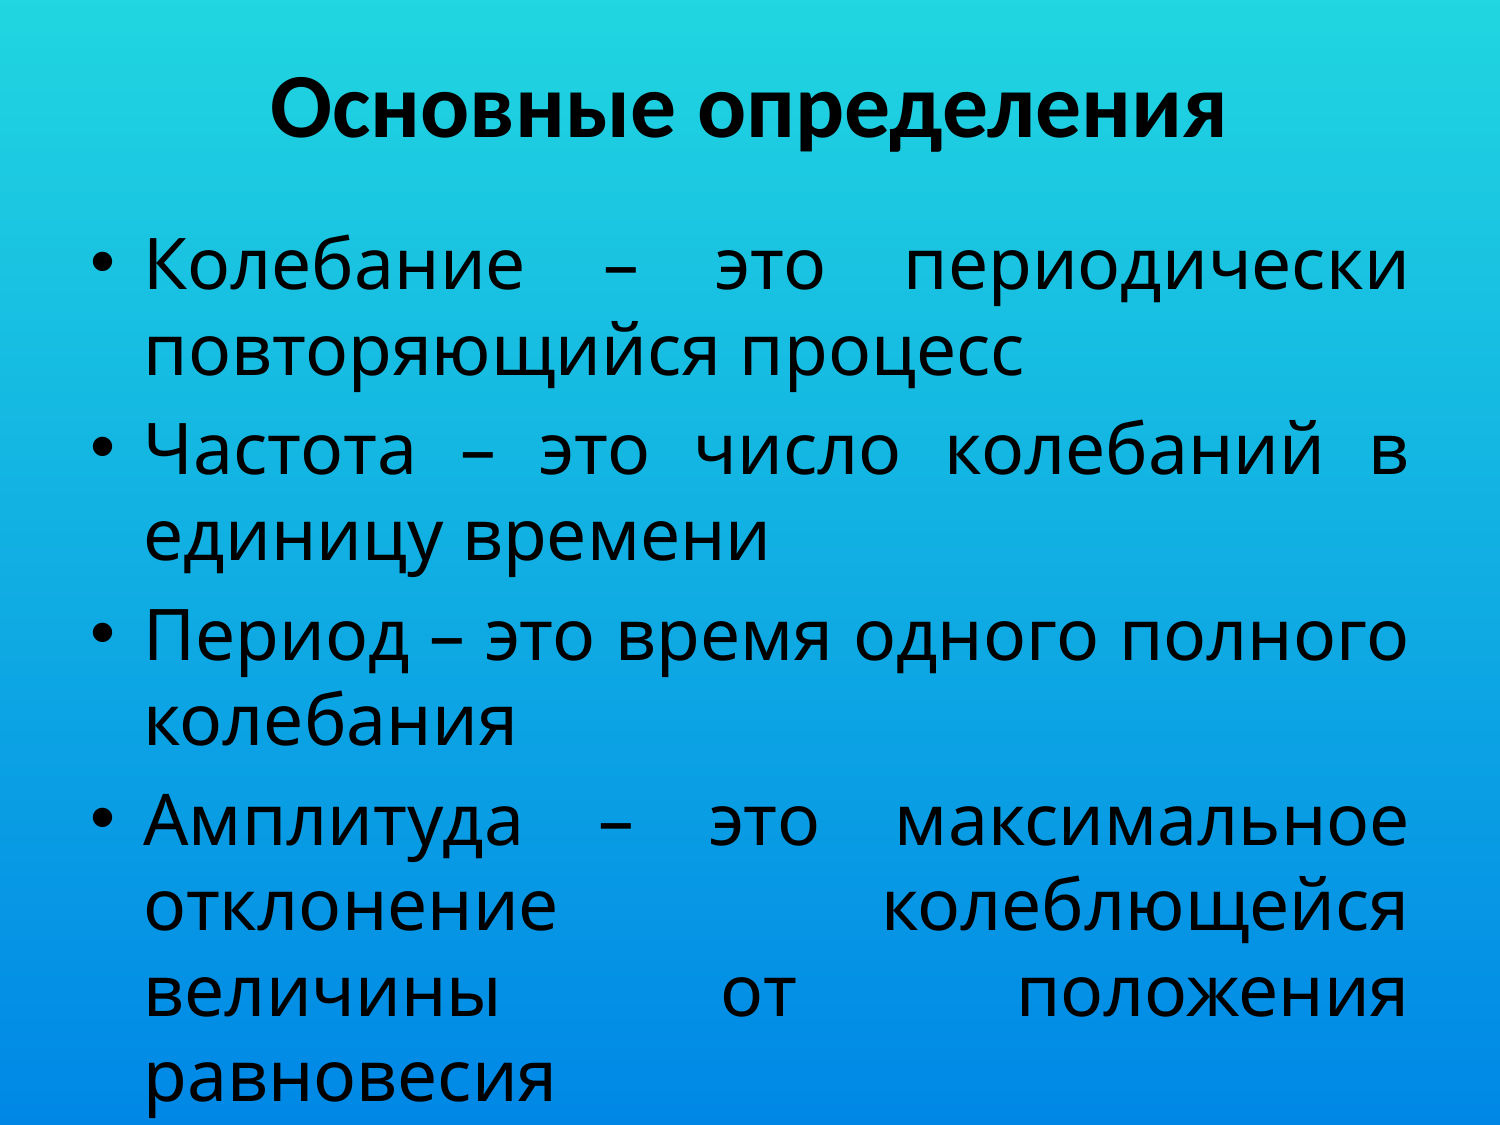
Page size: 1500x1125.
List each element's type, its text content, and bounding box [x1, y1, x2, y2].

title Основные определения [75, 11, 1425, 190]
list Колебание – это периодически повторяющийся процесс Частота – это число колебаний в единицу времени Период – это время одного полного колебания Амплитуда – это максимальное отклонение колеблющейся величины от положения равновесия [75, 210, 1425, 1125]
